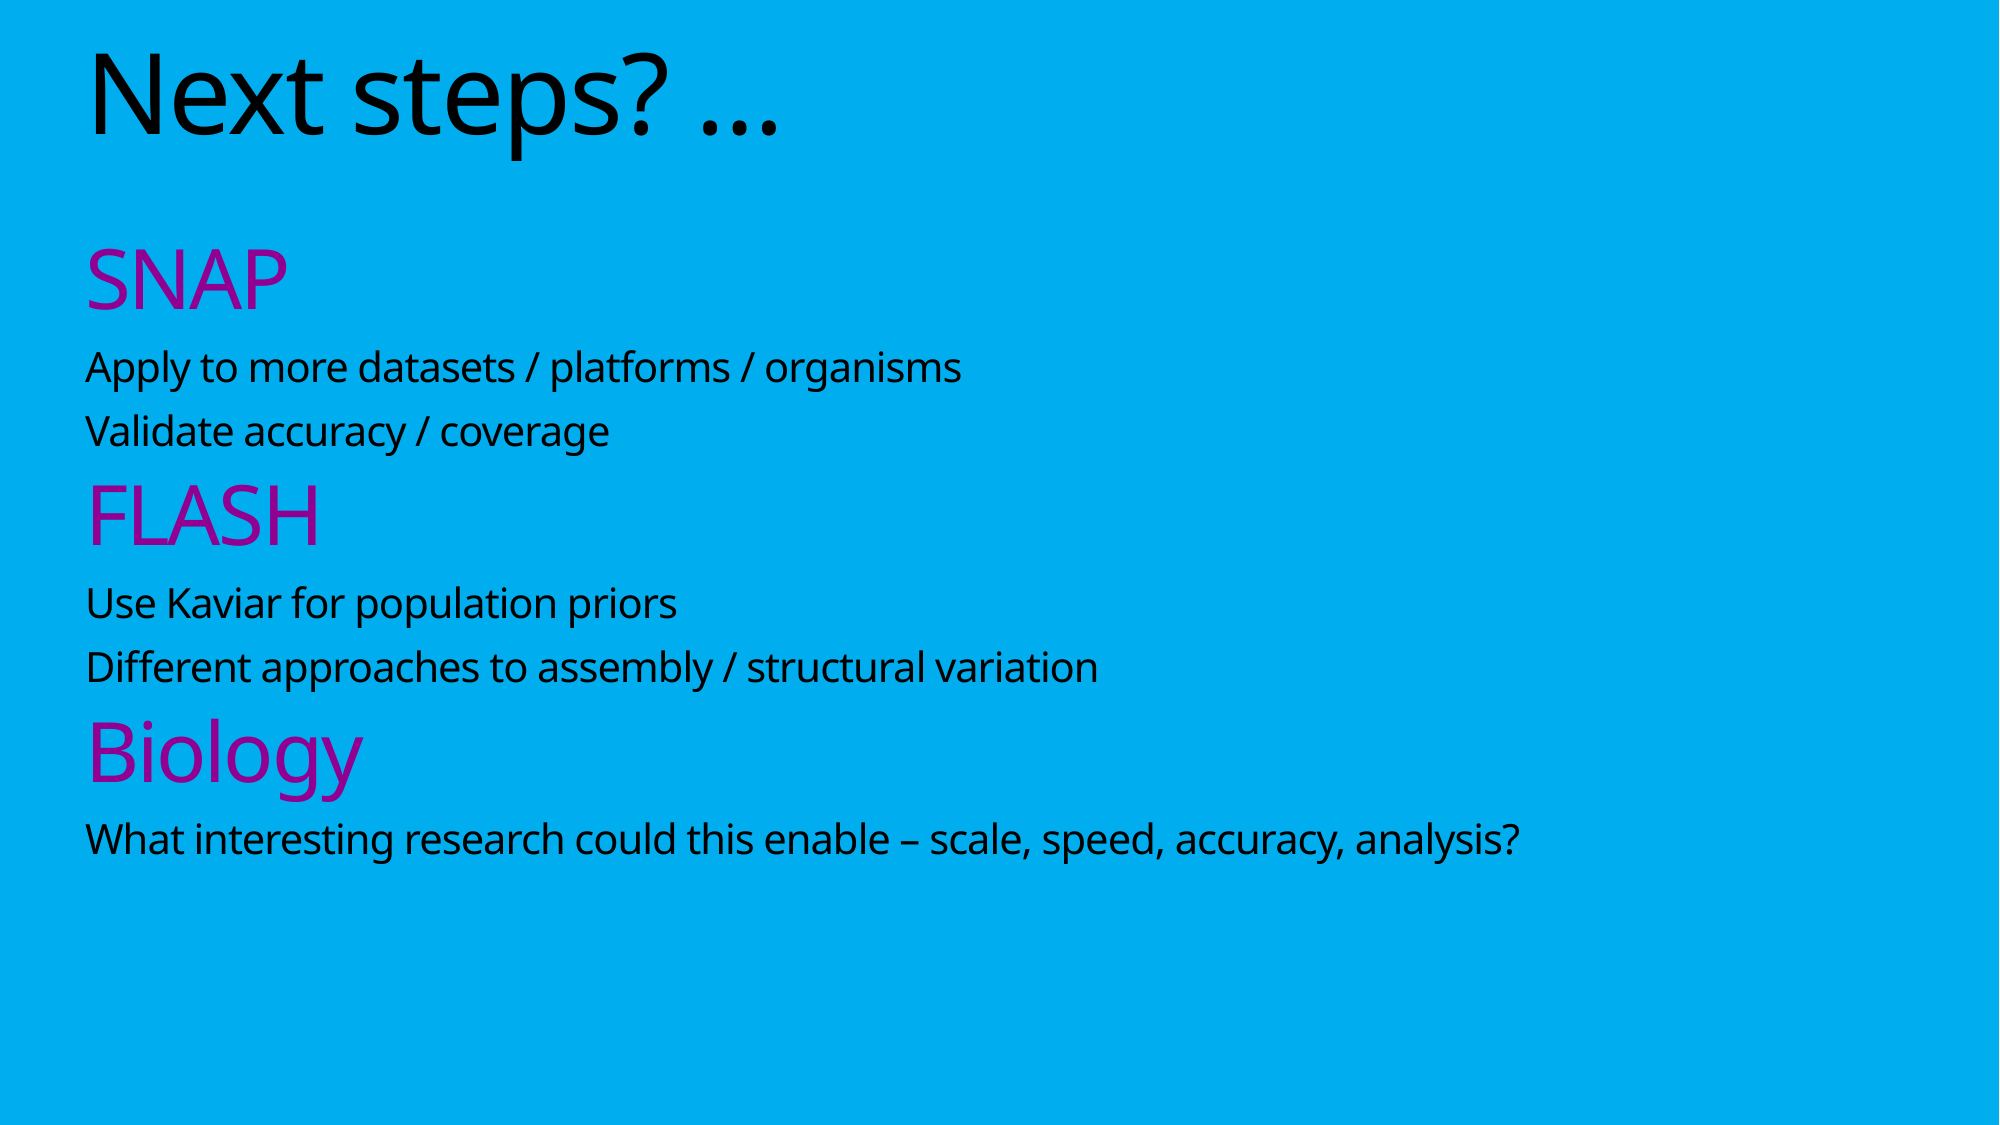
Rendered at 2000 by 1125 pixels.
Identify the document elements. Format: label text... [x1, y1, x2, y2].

title Next steps? … [85, 37, 1914, 161]
list SNAP Apply to more datasets / platforms / organisms Validate accuracy / coverage FLASH Use Kaviar for population priors Different approaches to assembly / structural variation Biology What interesting research could this enable – scale, speed, accuracy, analysis? [85, 237, 1914, 870]
